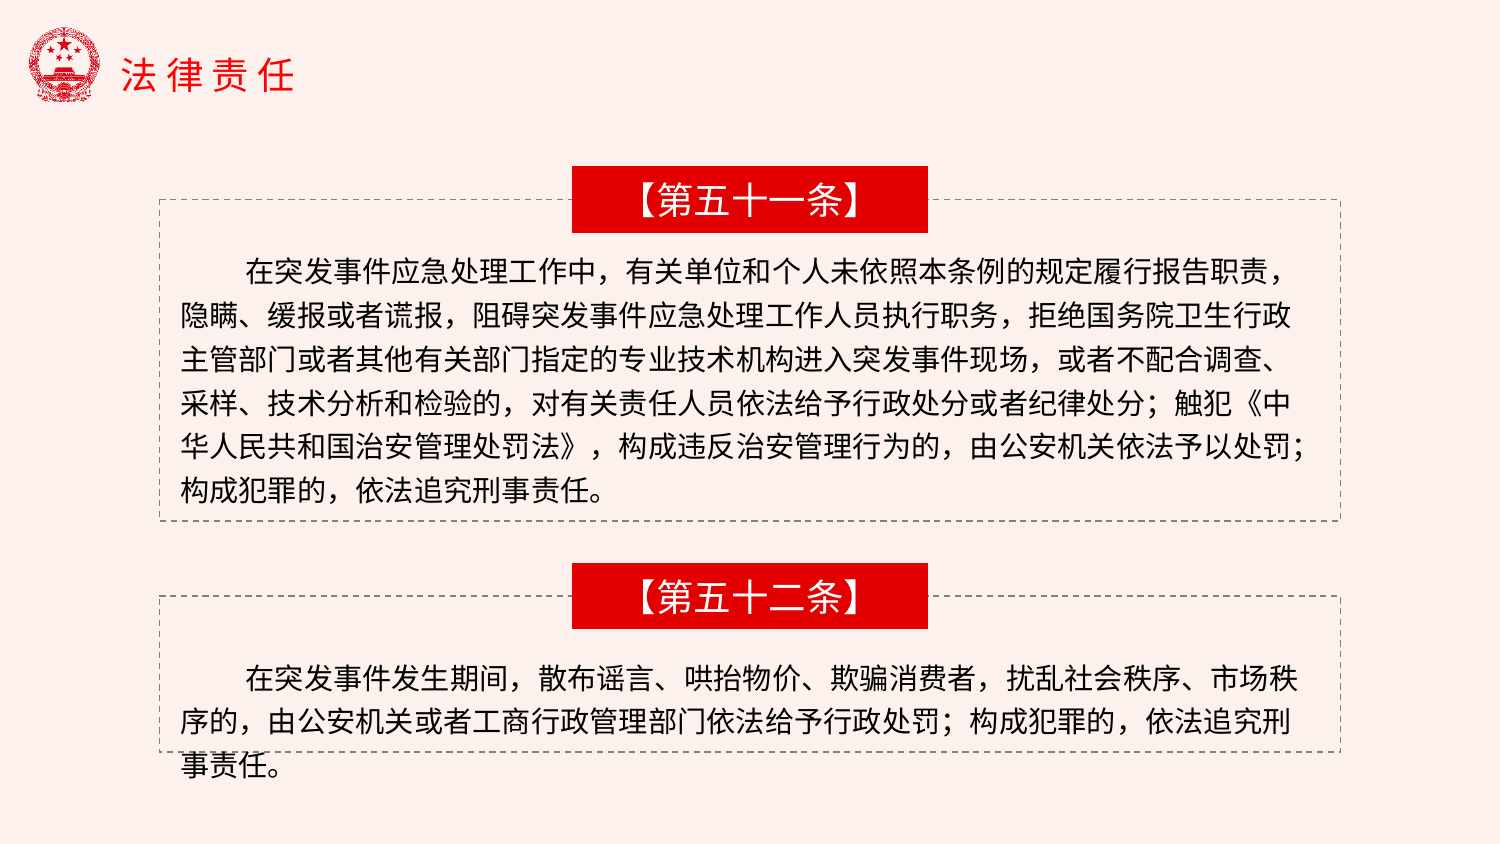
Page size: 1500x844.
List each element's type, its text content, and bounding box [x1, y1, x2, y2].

text_box [158, 595, 1342, 753]
text_box 在突发事件应急处理工作中，有关单位和个人未依照本条例的规定履行报告职责，隐瞒、缓报或者谎报，阻碍突发事件应急处理工作人员执行职务，拒绝国务院卫生行政主管部门或者其他有关部门指定的专业技术机构进入突发事件现场，或者不配合调查、采样、技术分析和检验的，对有关责任人员依法给予行政处分或者纪律处分；触犯《中华人民共和国治安管理处罚法》，构成违反治安管理行为的，由公安机关依法予以处罚；构成犯罪的，依法追究刑事责任。 [168, 239, 1332, 513]
text_box 【第五十二条】 [572, 563, 928, 630]
picture [25, 24, 105, 108]
text_box 在突发事件发生期间，散布谣言、哄抬物价、欺骗消费者，扰乱社会秩序、市场秩序的，由公安机关或者工商行政管理部门依法给予行政处罚；构成犯罪的，依法追究刑事责任。 [168, 645, 1332, 788]
text_box 【第五十一条】 [572, 166, 928, 233]
text_box [158, 199, 1342, 522]
